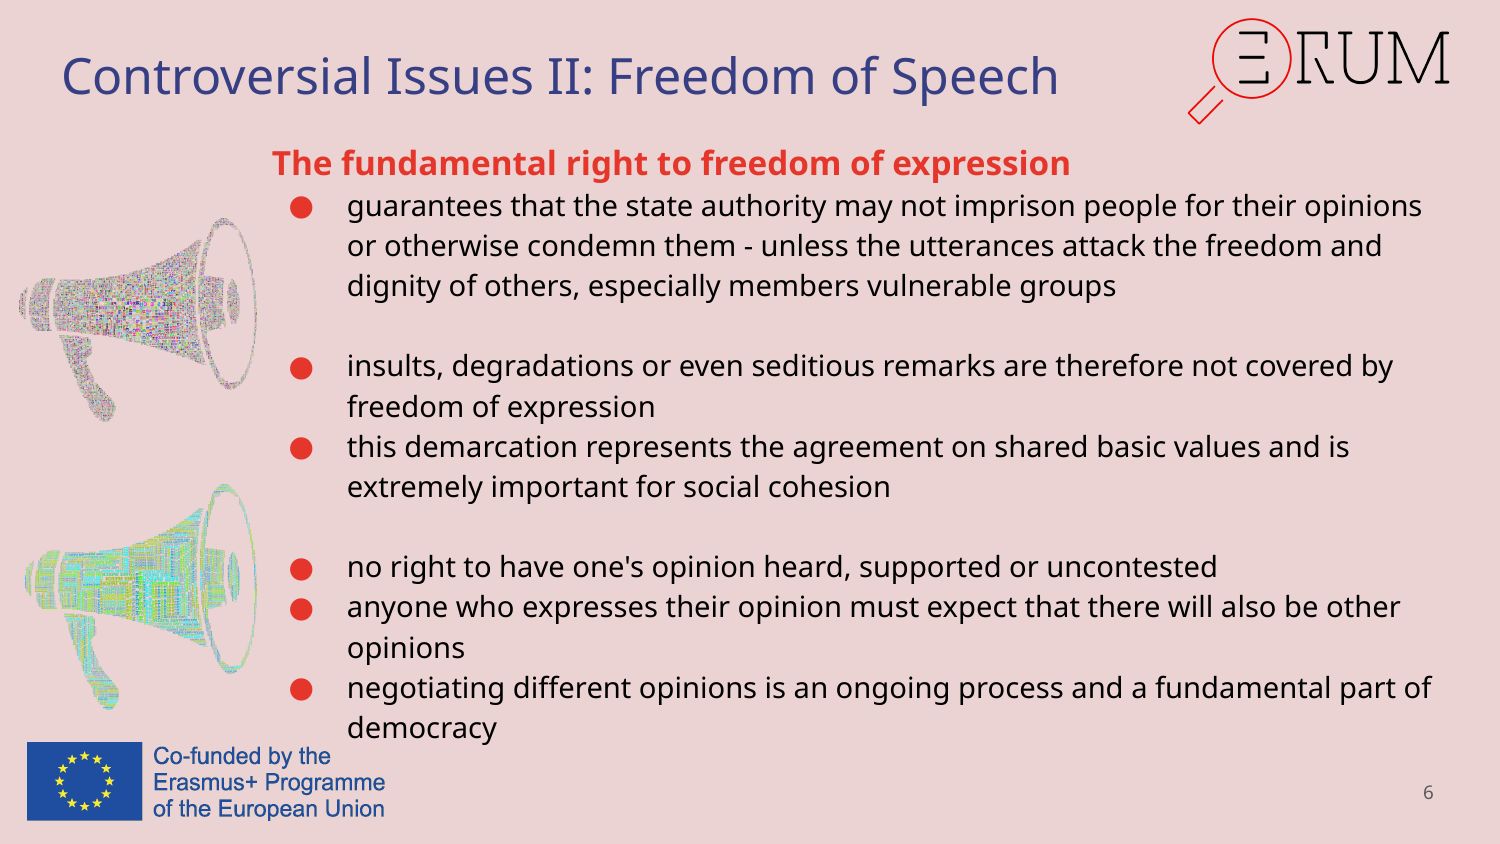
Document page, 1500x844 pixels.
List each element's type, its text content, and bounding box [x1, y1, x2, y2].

picture [24, 484, 258, 710]
title Controversial Issues II: Freedom of Speech [45, 29, 1162, 124]
picture [1136, 0, 1500, 137]
list The fundamental right to freedom of expression guarantees that the state authority may not imprison people for their opinions or otherwise condemn them - unless the utterances attack the freedom and dignity of others, especially members vulnerable groups insults, degradations or even seditious remarks are therefore not covered by freedom of expression this demarcation represents the agreement on shared basic values and is extremely important for social cohesion no right to have one's opinion heard, supported or uncontested anyone who expresses their opinion must expect that there will also be other opinions negotiating different opinions is an ongoing process and a fundamental part of democracy [256, 121, 1470, 762]
picture [18, 218, 258, 423]
slide_number 6 [1358, 761, 1449, 826]
picture [27, 742, 385, 821]
